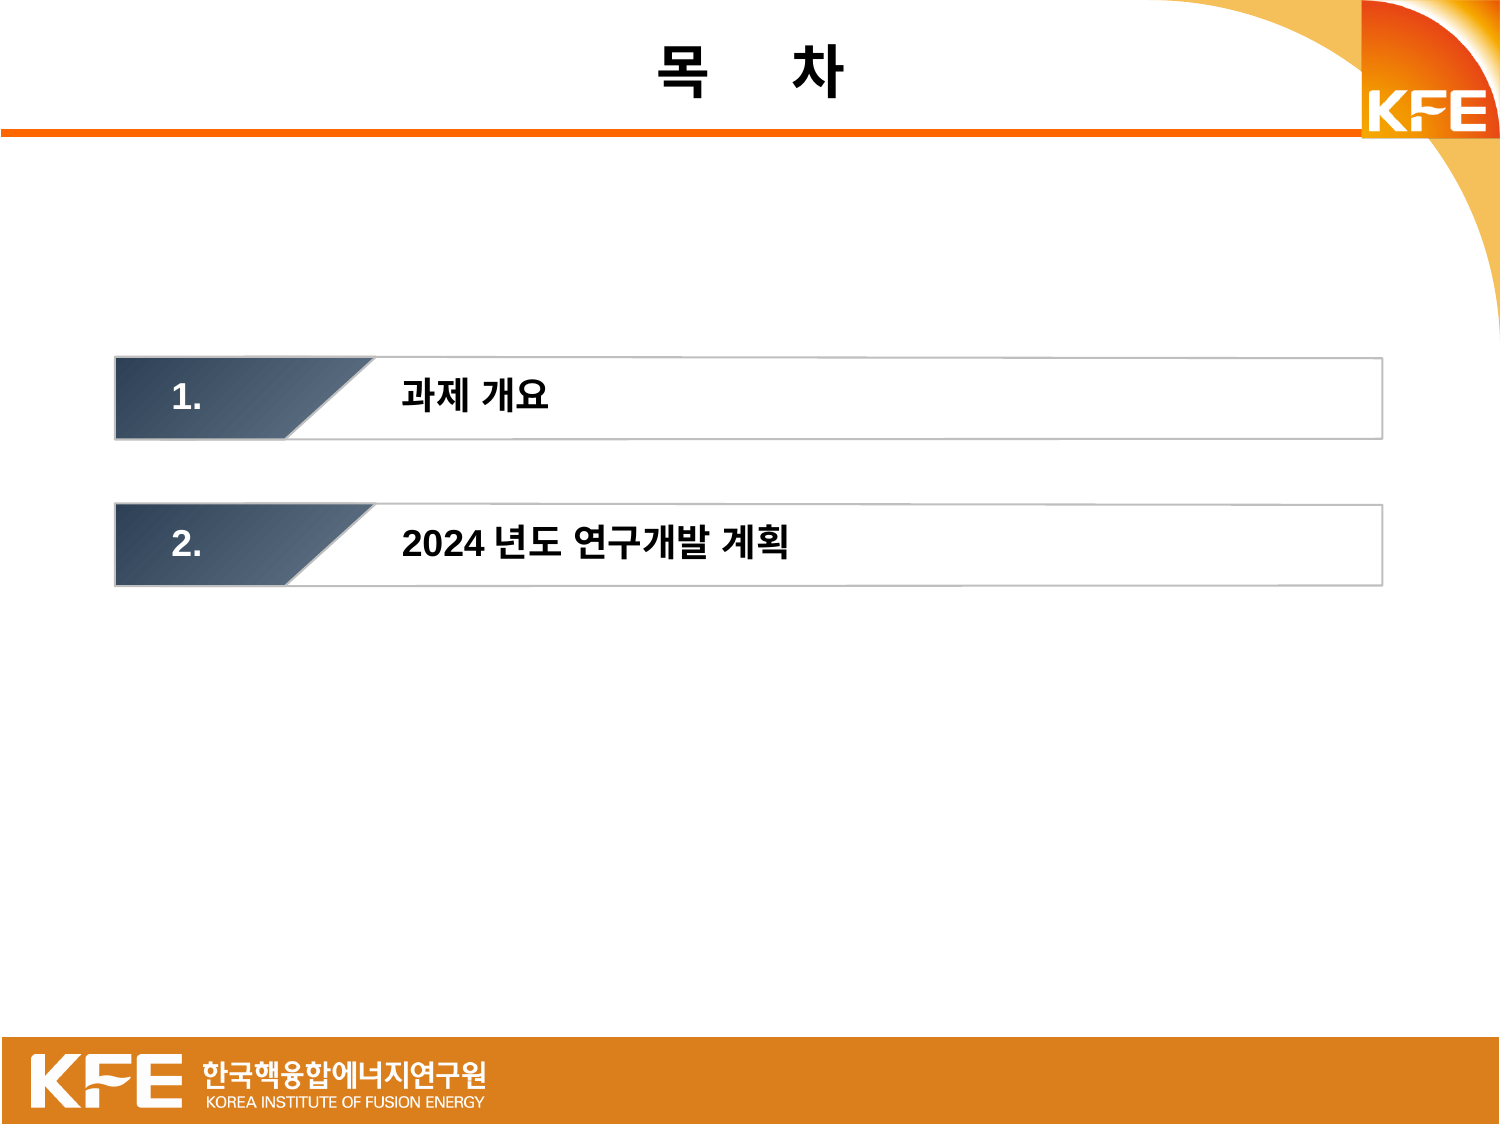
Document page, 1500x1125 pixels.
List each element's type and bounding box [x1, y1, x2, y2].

text_box [114, 356, 1383, 440]
text_box [114, 503, 1383, 587]
picture [1359, 0, 1500, 140]
